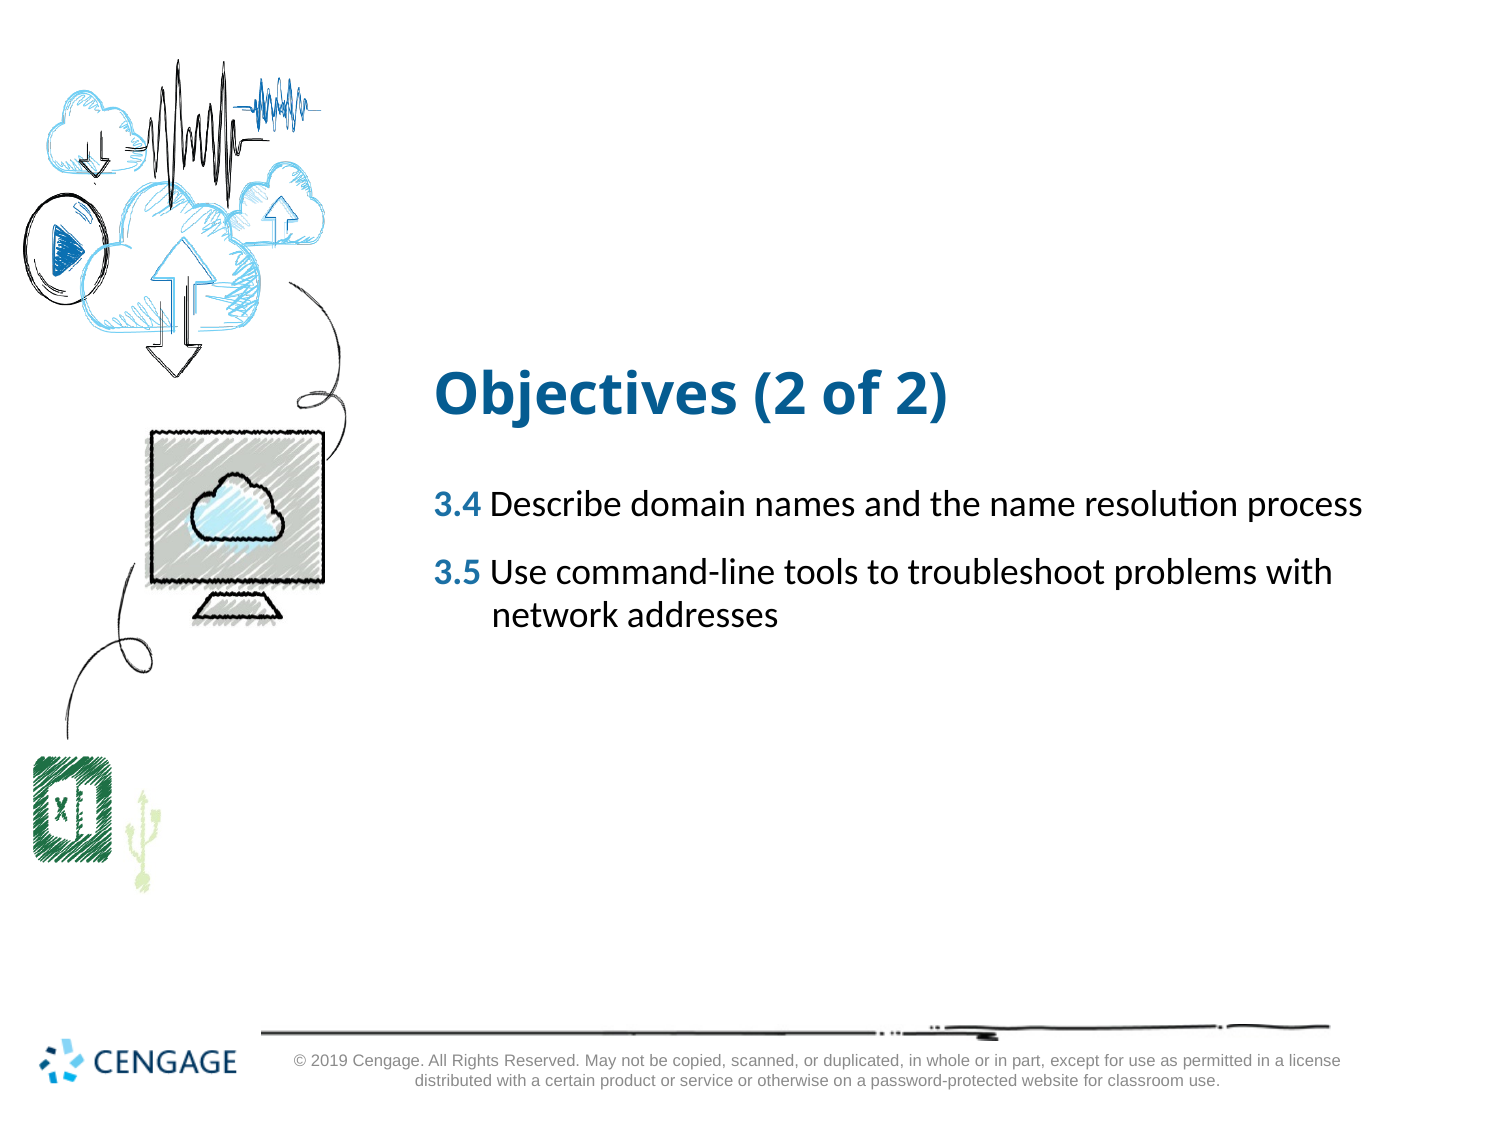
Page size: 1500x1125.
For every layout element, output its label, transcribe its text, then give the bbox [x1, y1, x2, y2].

list 3.4 Describe domain names and the name resolution process 3.5 Use command-line tools to troubleshoot problems with network addresses [433, 482, 1446, 638]
picture [12, 59, 401, 739]
title Objectives (2 of 2) [433, 365, 1446, 428]
picture [19, 1025, 249, 1096]
picture [261, 1024, 1331, 1041]
footer © 2019 Cengage. All Rights Reserved. May not be copied, scanned, or duplicated, in whole or in part, except for use as permitted in a license distributed with a certain product or service or otherwise on a password-protected website for classroom use. [262, 1050, 1375, 1091]
picture [23, 743, 163, 895]
